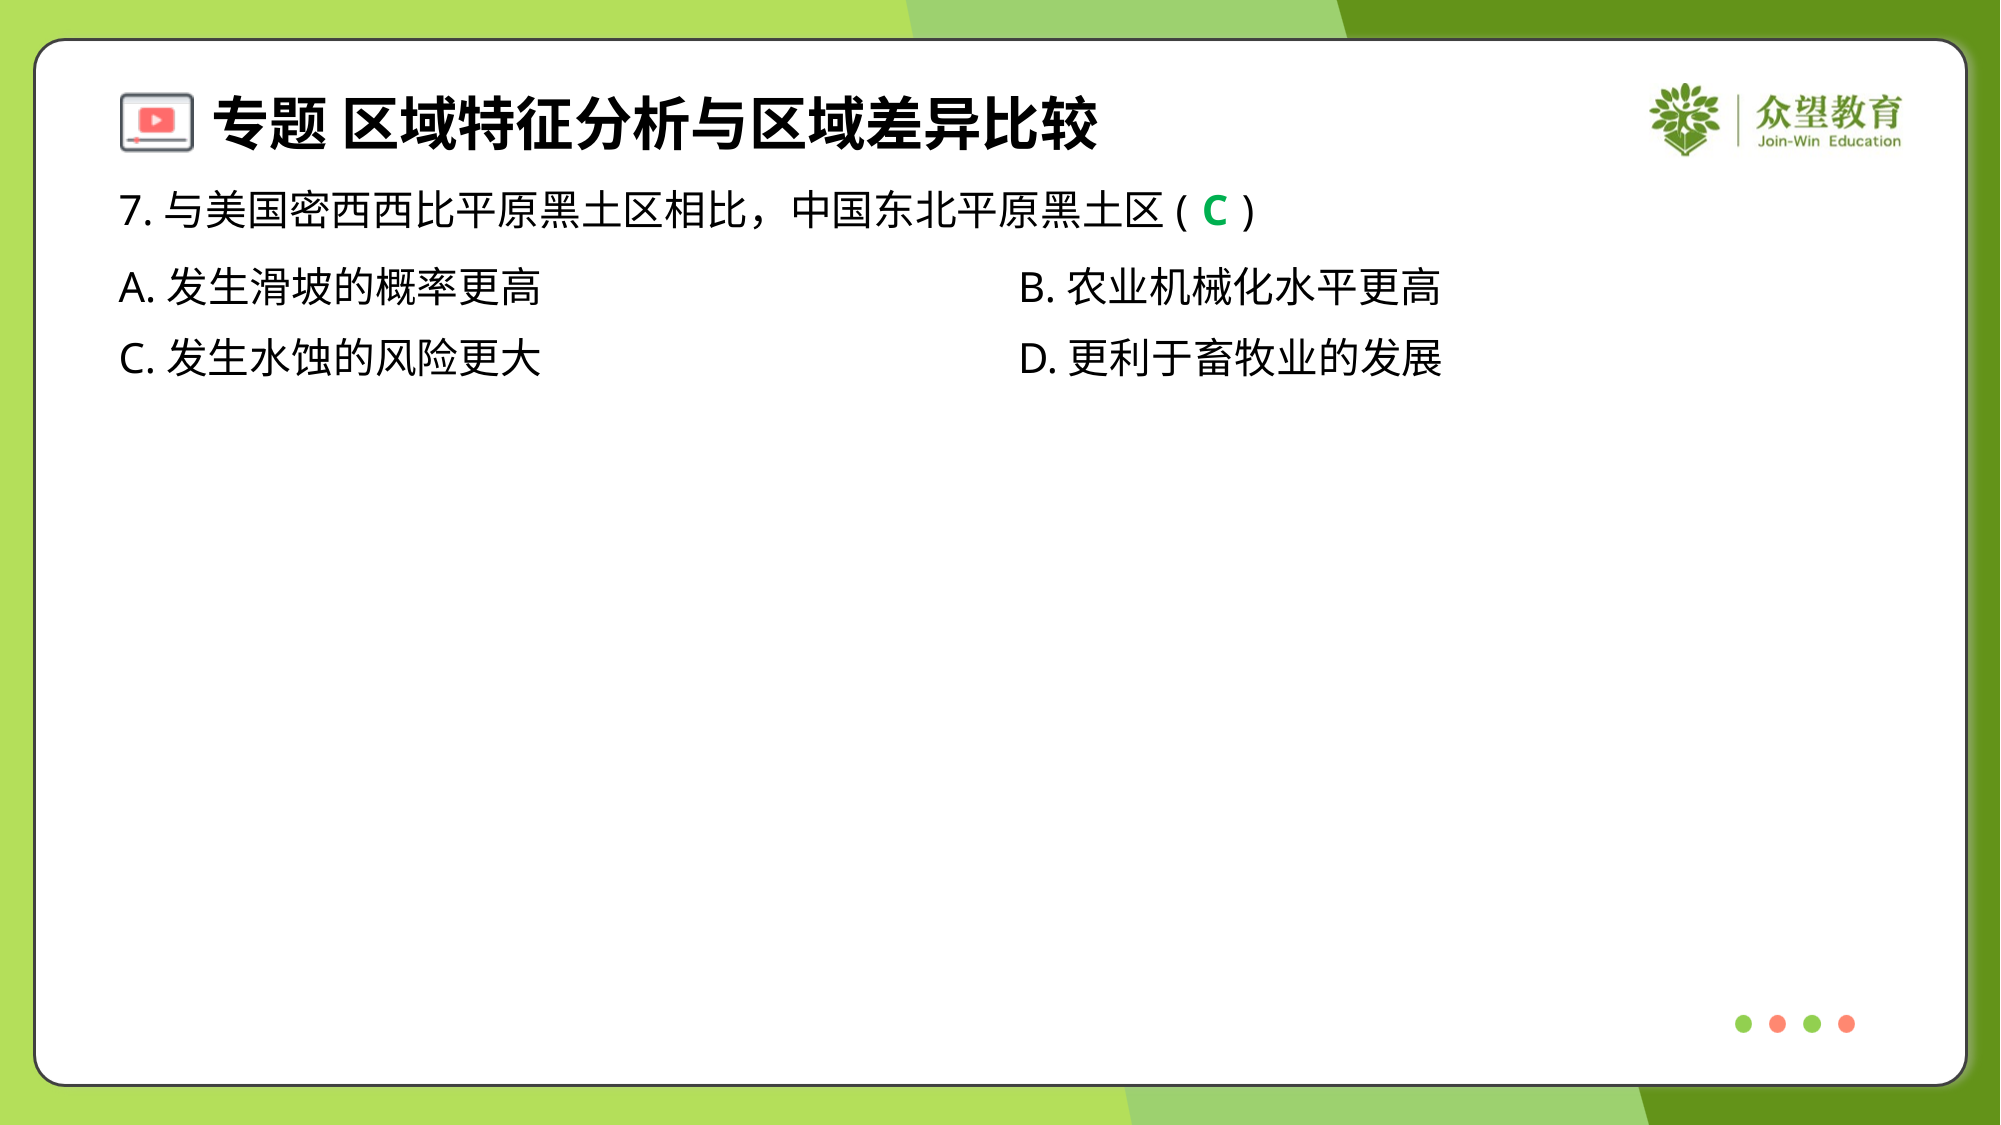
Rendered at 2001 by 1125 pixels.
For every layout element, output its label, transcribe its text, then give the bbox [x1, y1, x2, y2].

picture [0, 0, 2000, 1125]
text_box C [1185, 158, 1245, 226]
text_box A.发生滑坡的概率更高 B.农业机械化水平更高 C.发生水蚀的风险更大 D.更利于畜牧业的发展 [118, 235, 1883, 374]
text_box 7.与美国密西西比平原黑土区相比，中国东北平原黑土区( ) [1245, 158, 1883, 226]
text_box 7.与美国密西西比平原黑土区相比，中国东北平原黑土区( ) [118, 158, 1185, 226]
